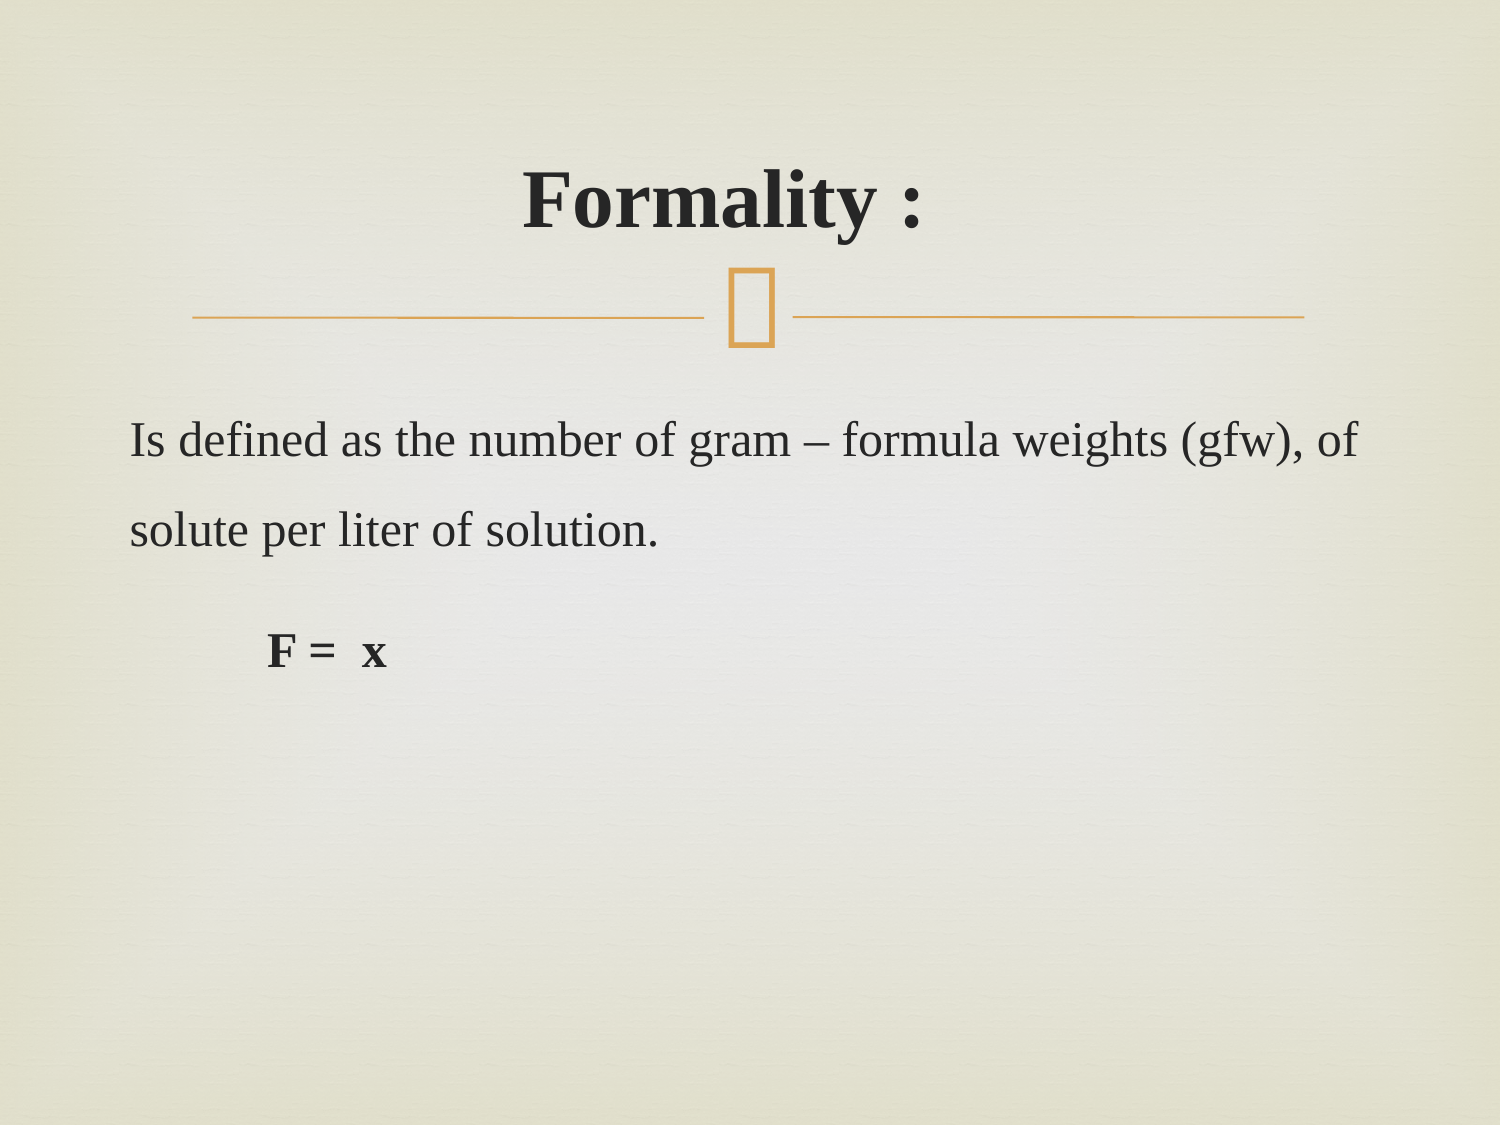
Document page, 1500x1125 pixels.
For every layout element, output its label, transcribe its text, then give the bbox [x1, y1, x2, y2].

title Formality : [88, 172, 1361, 346]
